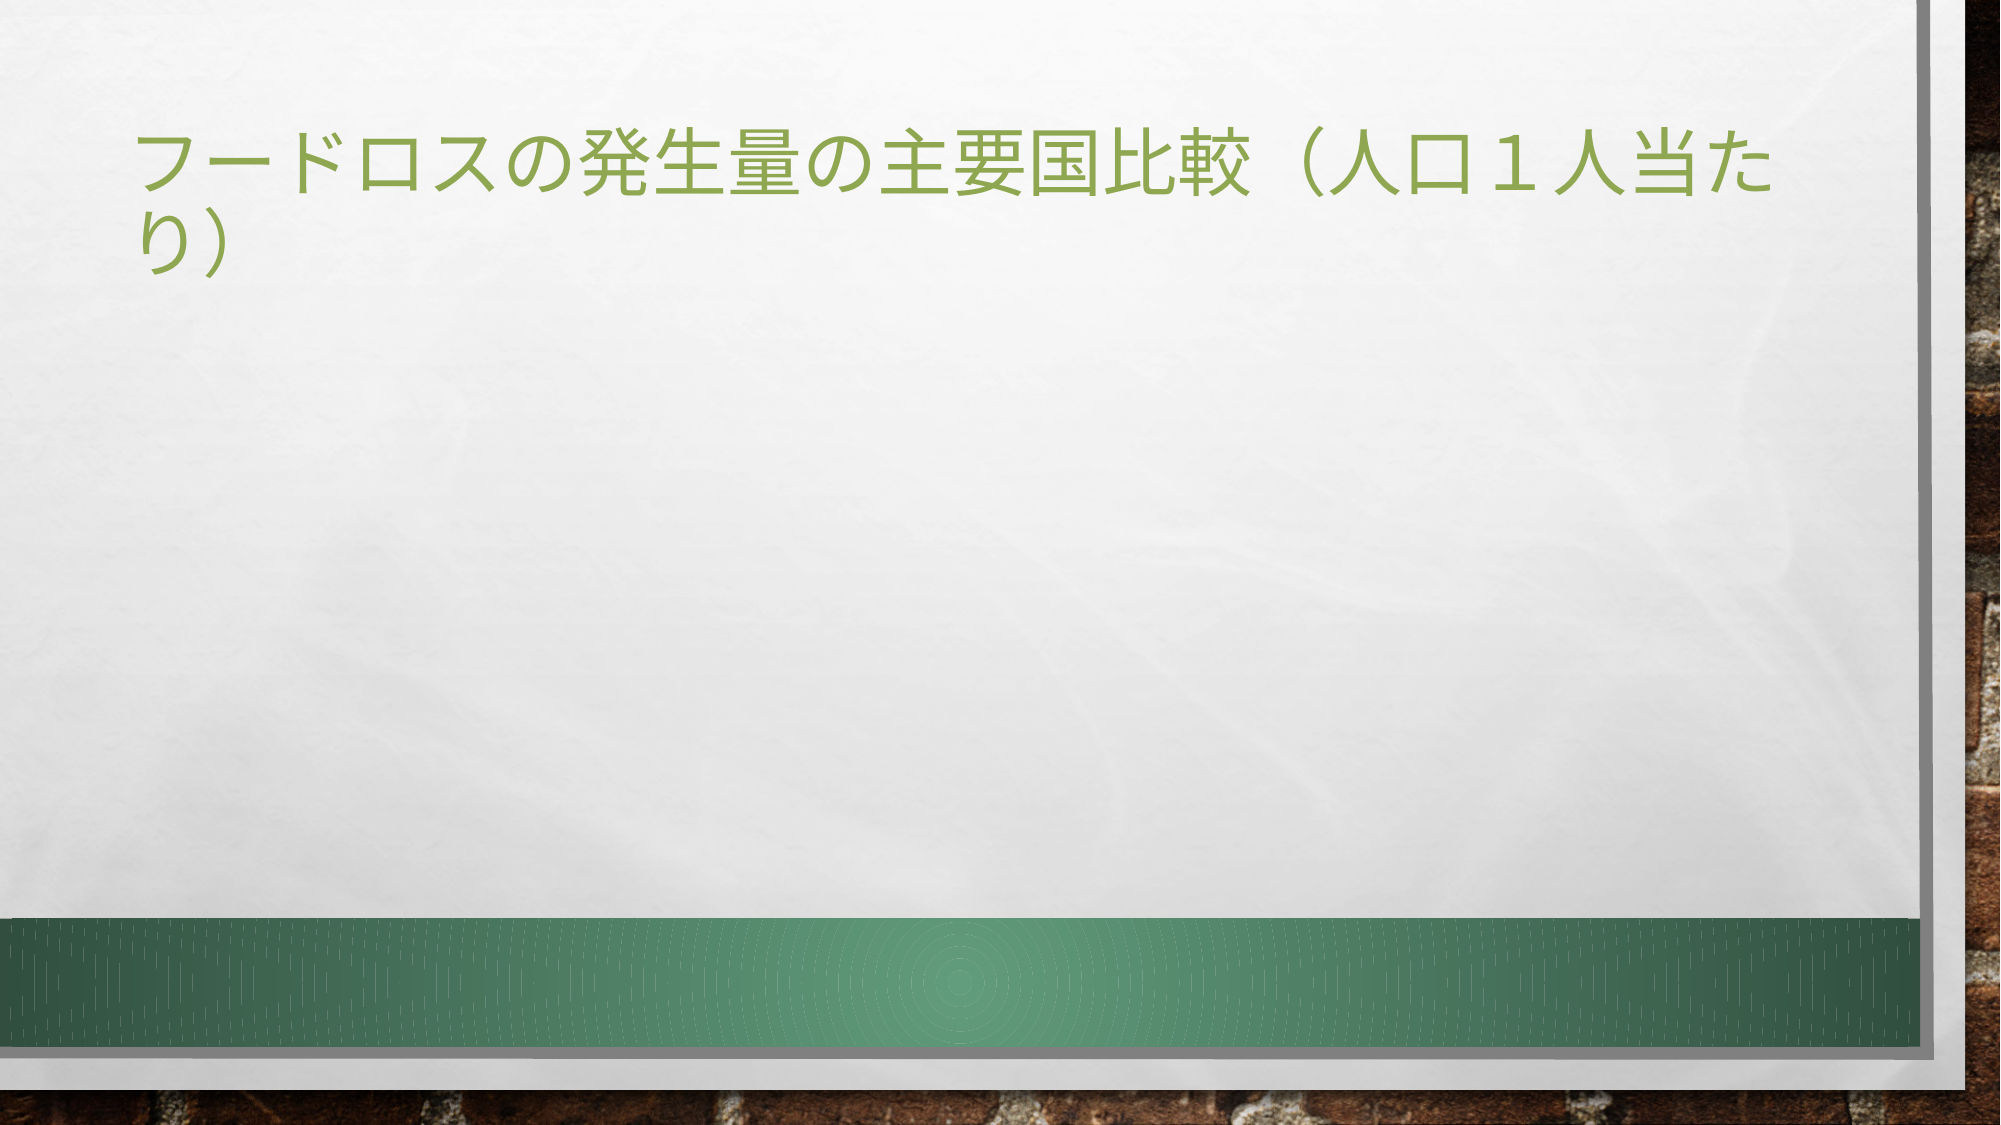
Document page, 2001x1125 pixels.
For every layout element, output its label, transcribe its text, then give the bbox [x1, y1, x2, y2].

title フードロスの発生量の主要国比較（人口１人当たり） [112, 112, 1818, 302]
picture [0, 0, 2000, 1125]
